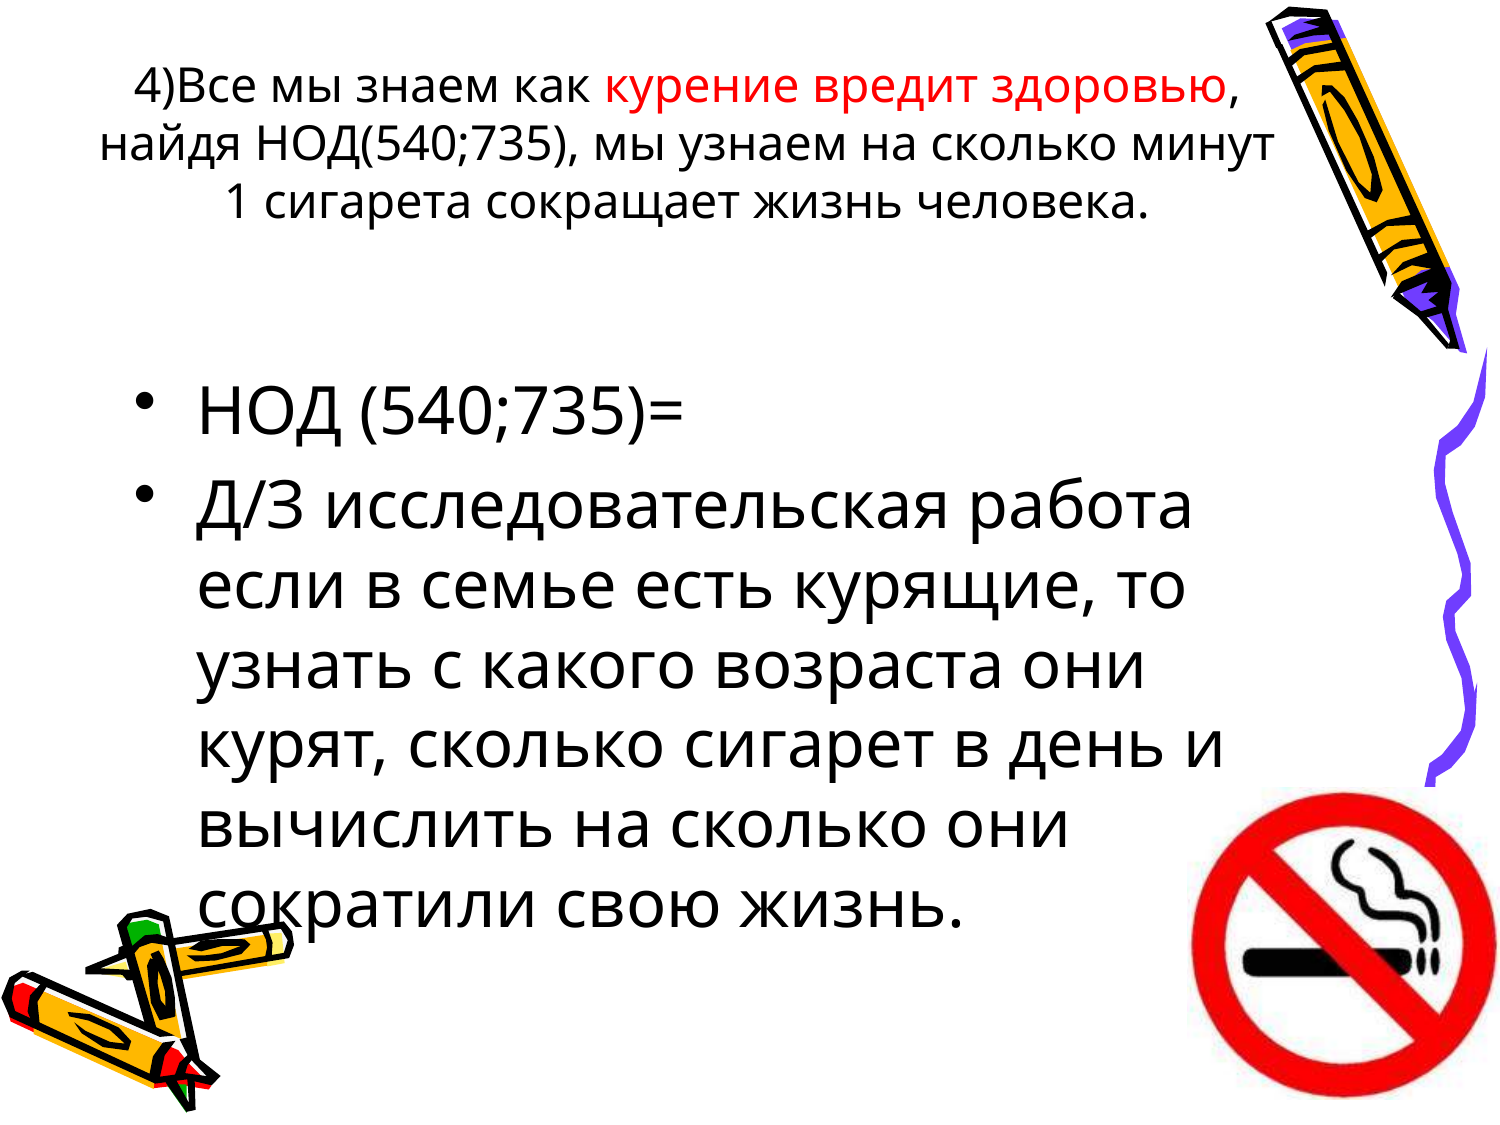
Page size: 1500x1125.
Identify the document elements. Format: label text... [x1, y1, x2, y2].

title 4)Все мы знаем как курение вредит здоровью, найдя НОД(540;735), мы узнаем на сколько минут 1 сигарета сокращает жизнь человека. [75, 45, 1300, 238]
picture [1187, 787, 1500, 1101]
list НОД (540;735)= Д/З исследовательская работа если в семье есть курящие, то узнать с какого возраста они курят, сколько сигарет в день и вычислить на сколько они сократили свою жизнь. [112, 360, 1375, 900]
